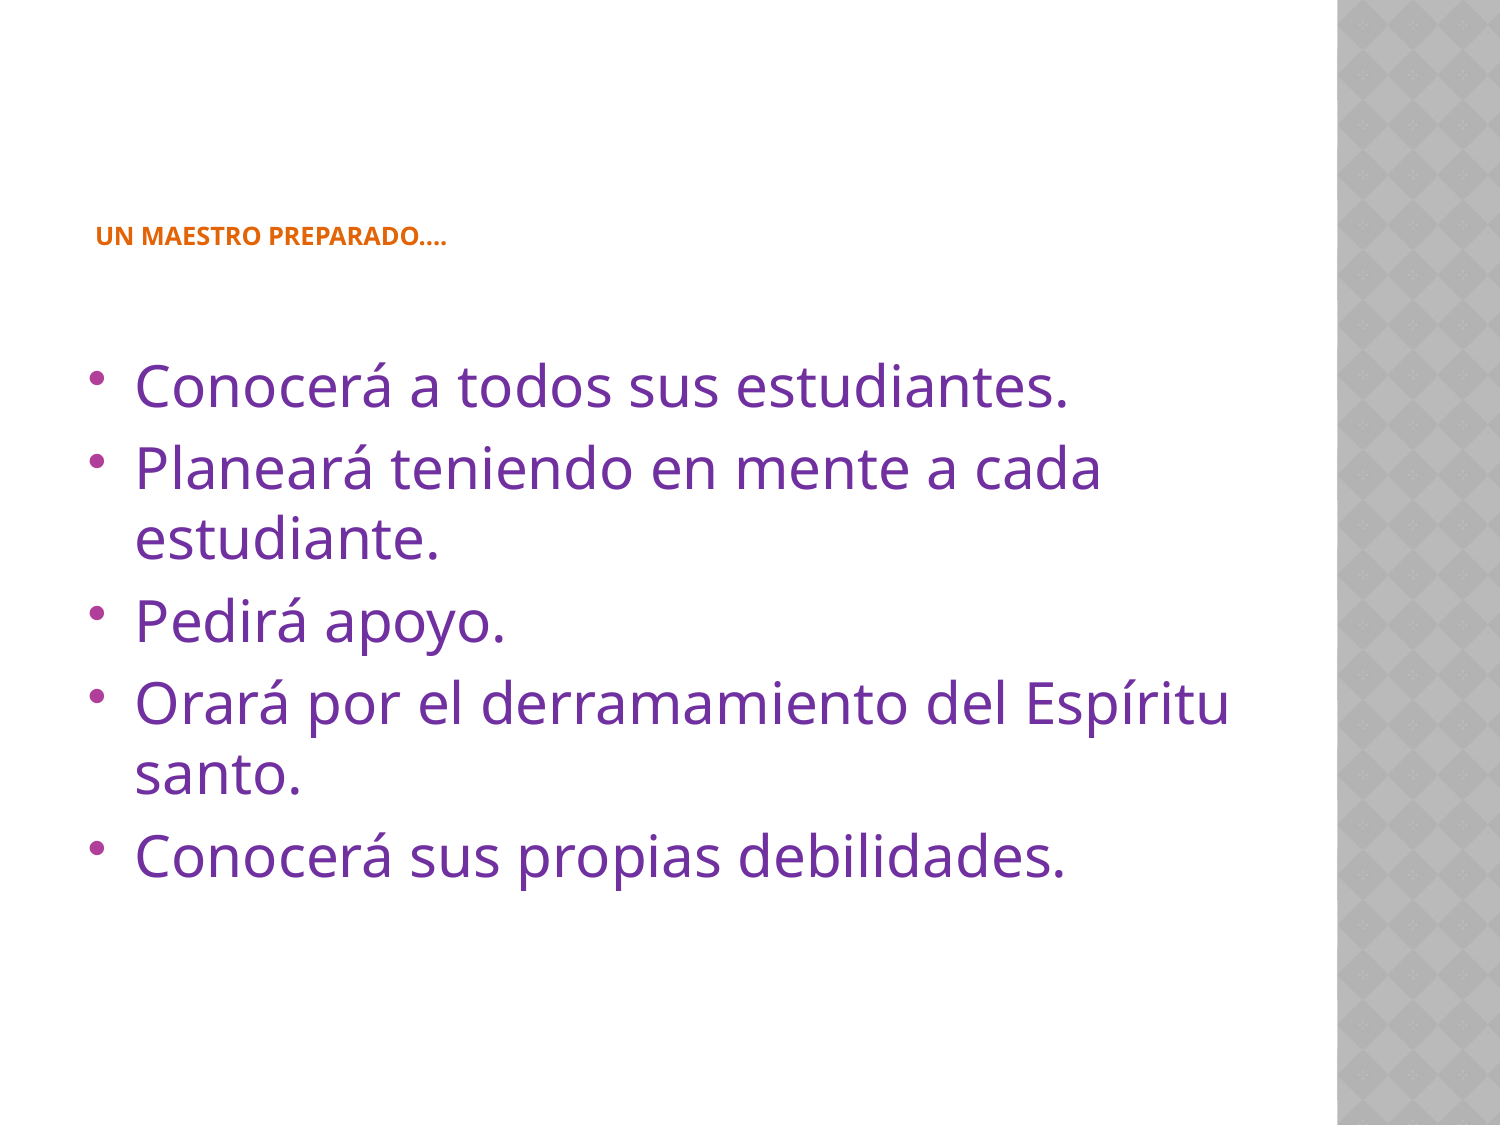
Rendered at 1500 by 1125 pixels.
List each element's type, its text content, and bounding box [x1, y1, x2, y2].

list Conocerá a todos sus estudiantes. Planeará teniendo en mente a cada estudiante. Pedirá apoyo. Orará por el derramamiento del Espíritu santo. Conocerá sus propias debilidades. [75, 264, 1263, 1059]
title un maestro preparado…. [87, 187, 1275, 250]
